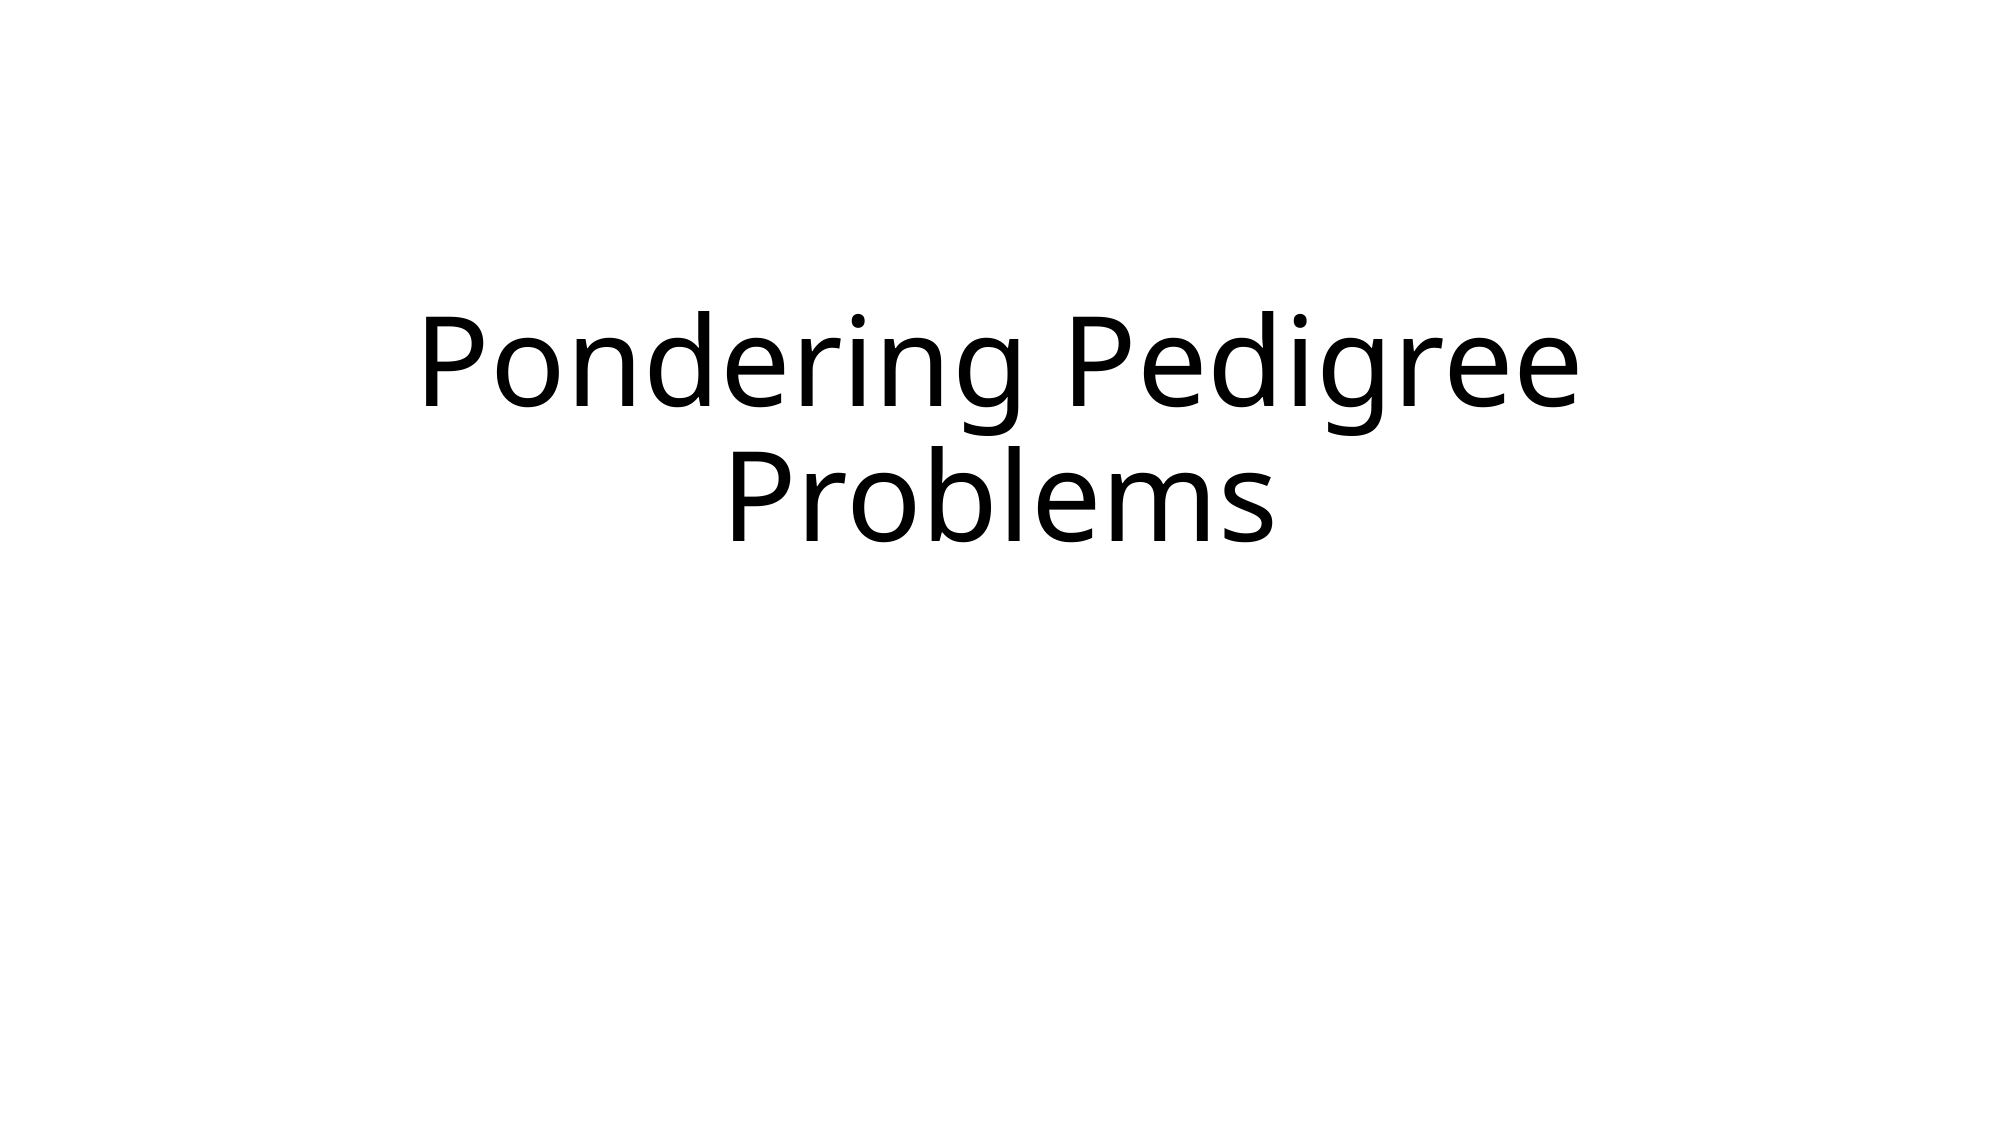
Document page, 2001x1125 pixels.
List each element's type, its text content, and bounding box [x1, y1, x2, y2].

title Pondering Pedigree Problems [249, 184, 1750, 576]
